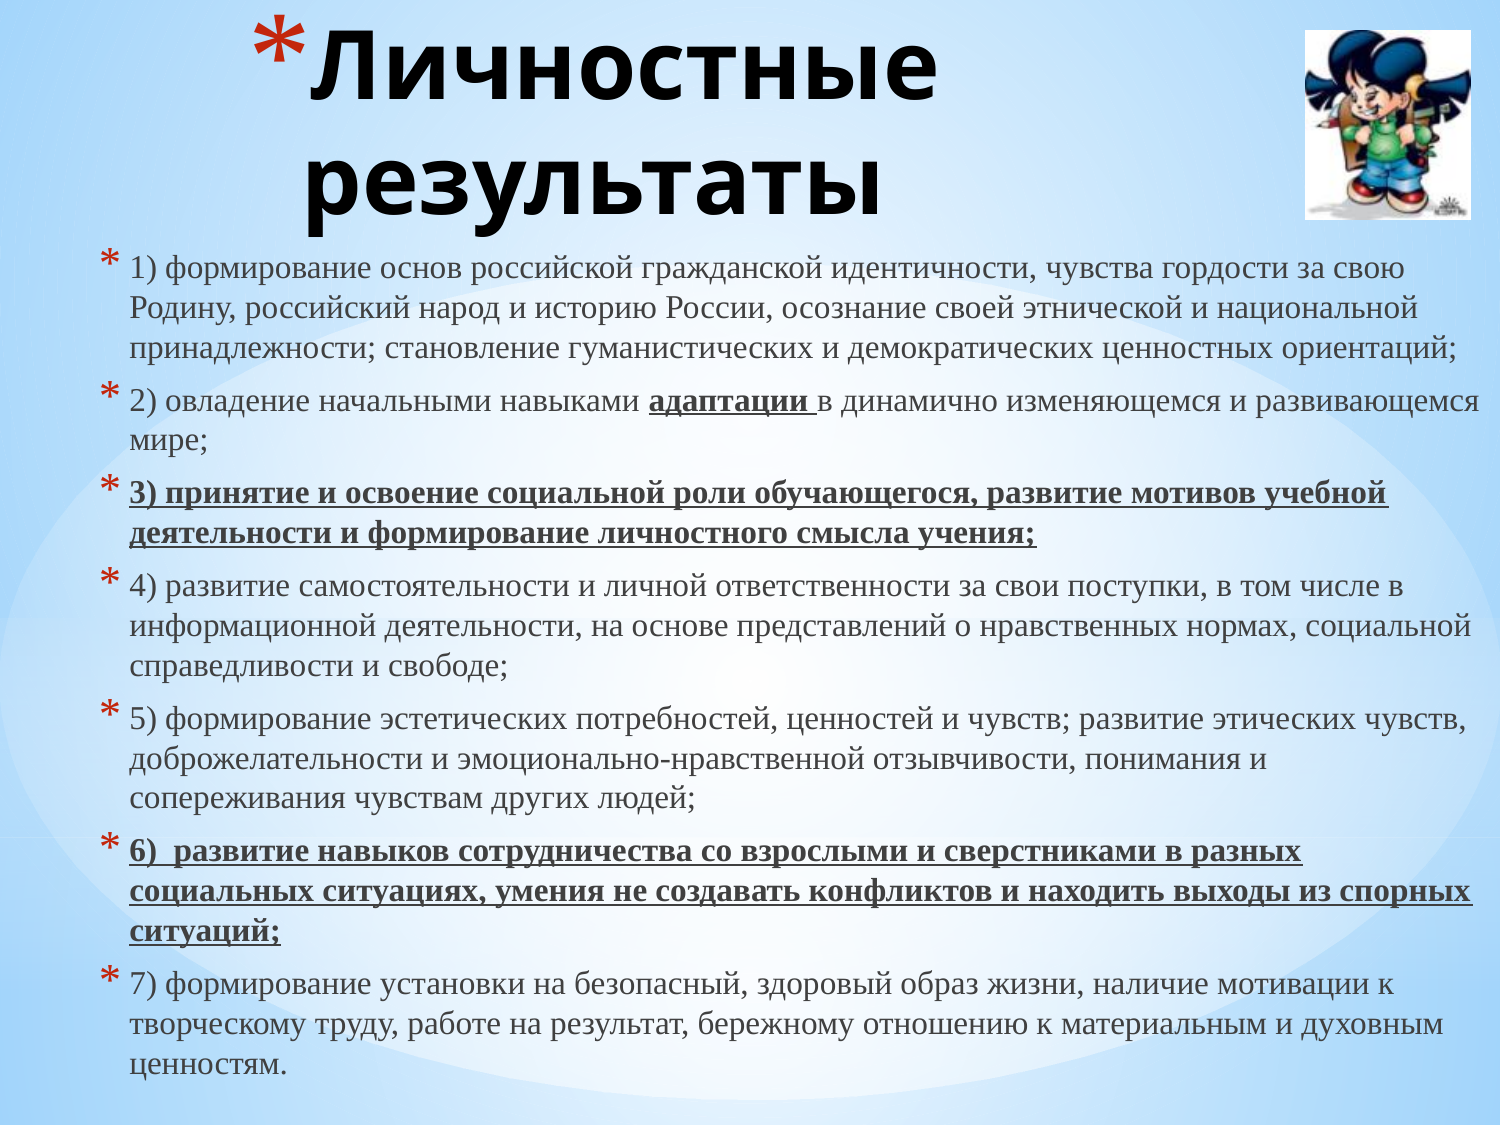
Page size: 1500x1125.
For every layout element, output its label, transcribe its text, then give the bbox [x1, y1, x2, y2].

picture [1304, 30, 1471, 221]
title Личностные результаты [234, 0, 1325, 153]
list 1) формирование основ российской гражданской идентичности, чувства гордости за свою Родину, российский народ и историю России, осознание своей этнической и национальной принадлежности; становление гуманистических и демократических ценностных ориентаций; 2) овладение начальными навыками адаптации в динамично изменяющемся и развивающемся мире; 3) принятие и освоение социальной роли обучающегося, развитие мотивов учебной деятельности и формирование личностного смысла учения; 4) развитие самостоятельности и личной ответственности за свои поступки, в том числе в информационной деятельности, на основе представлений о нравственных нормах, социальной справедливости и свободе; 5) формирование эстетических потребностей, ценностей и чувств; развитие этических чувств, доброжелательности и эмоционально-нравственной отзывчивости, понимания и сопереживания чувствам других людей; 6) развитие навыков сотрудничества со взрослыми и сверстниками в разных социальных ситуациях, умения не создавать конфликтов и находить выходы из спорных ситуаций; 7) формирование установки на безопасный, здоровый образ жизни, наличие мотивации к творческому труду, работе на результат, бережному отношению к материальным и духовным ценностям. [76, 184, 1500, 669]
